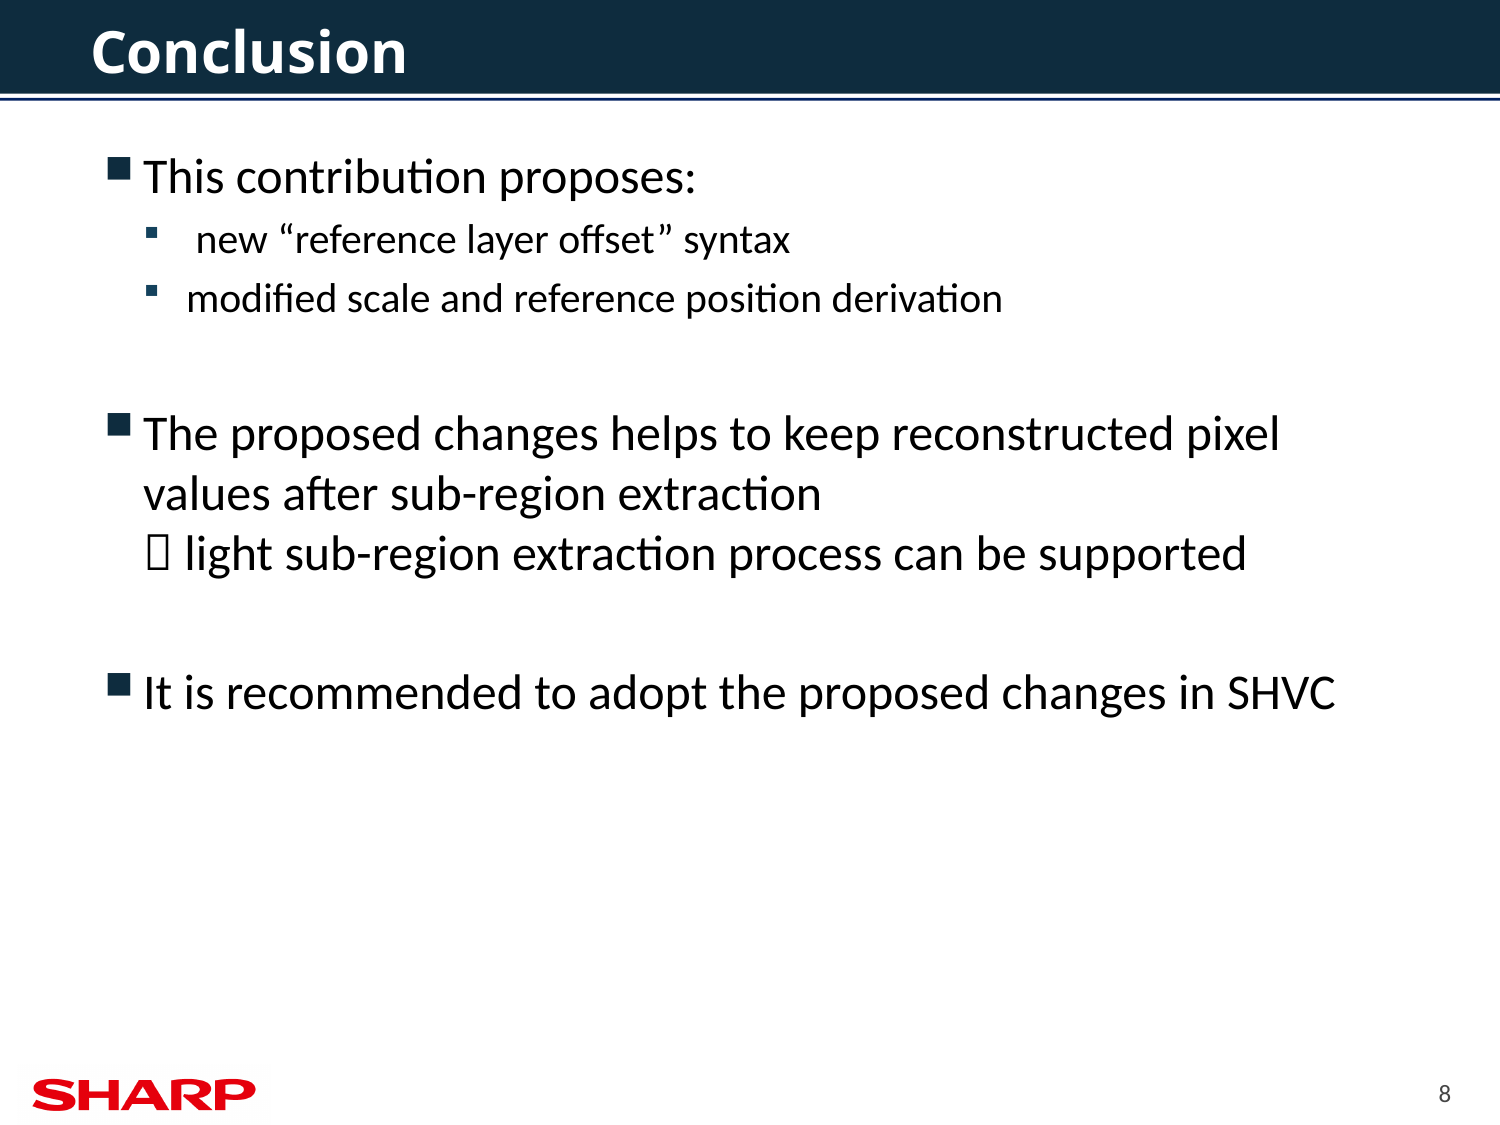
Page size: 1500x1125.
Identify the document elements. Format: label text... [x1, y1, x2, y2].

title Conclusion [74, 15, 1426, 85]
picture [17, 1064, 271, 1125]
slide_number 8 [1345, 1062, 1467, 1108]
list This contribution proposes: new “reference layer offset” syntax modified scale and reference position derivation The proposed changes helps to keep reconstructed pixel values after sub-region extraction  light sub-region extraction process can be supported It is recommended to adopt the proposed changes in SHVC [74, 128, 1426, 1051]
